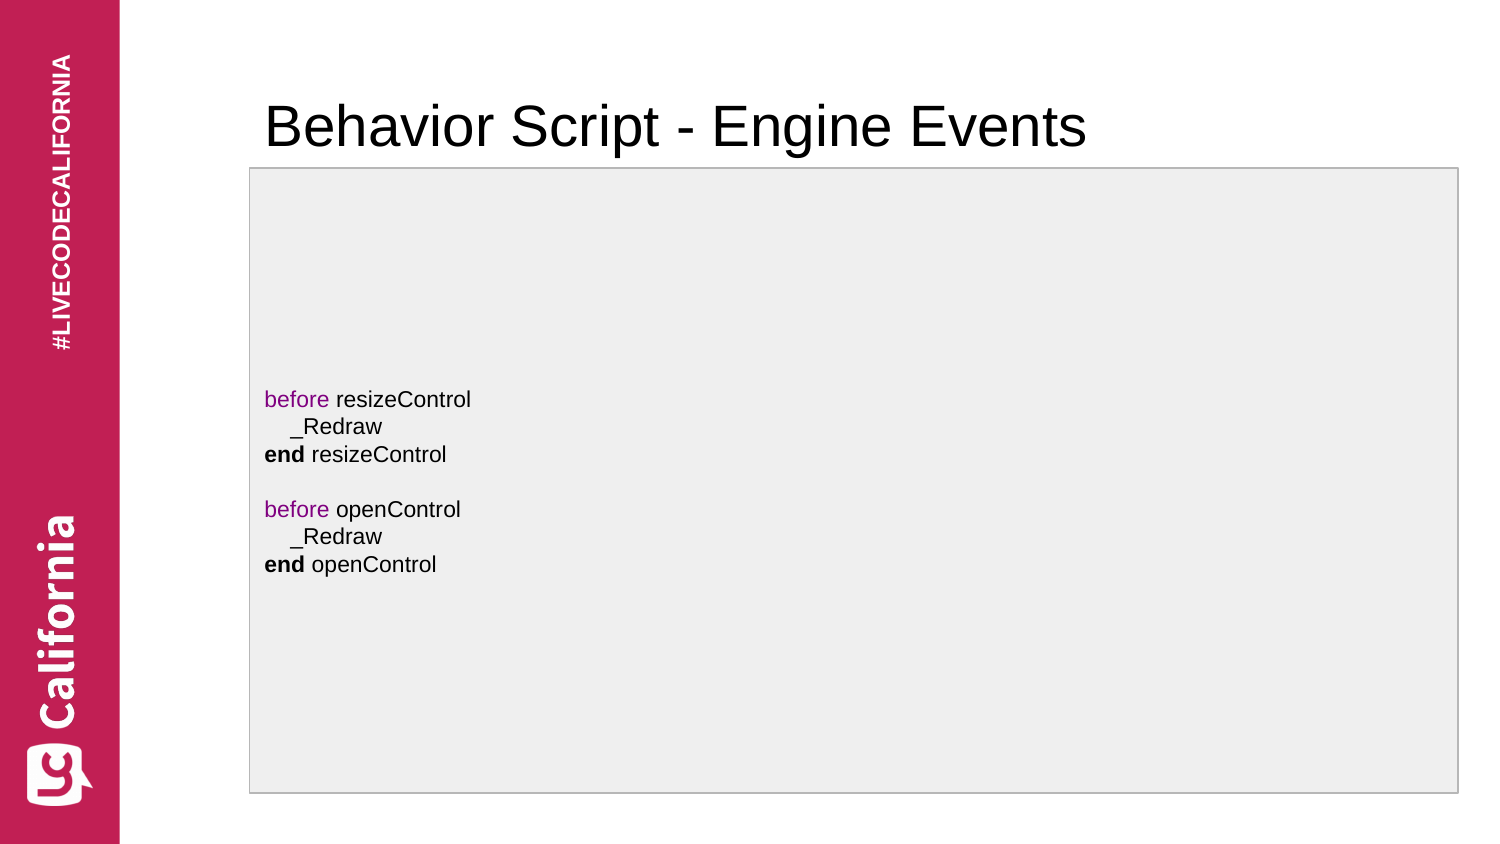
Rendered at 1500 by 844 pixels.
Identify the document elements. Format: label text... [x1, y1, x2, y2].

text_box before resizeControl _Redraw end resizeControl before openControl _Redraw end openControl [249, 167, 1459, 794]
title Behavior Script - Engine Events [249, 72, 1417, 167]
picture [0, 0, 120, 844]
